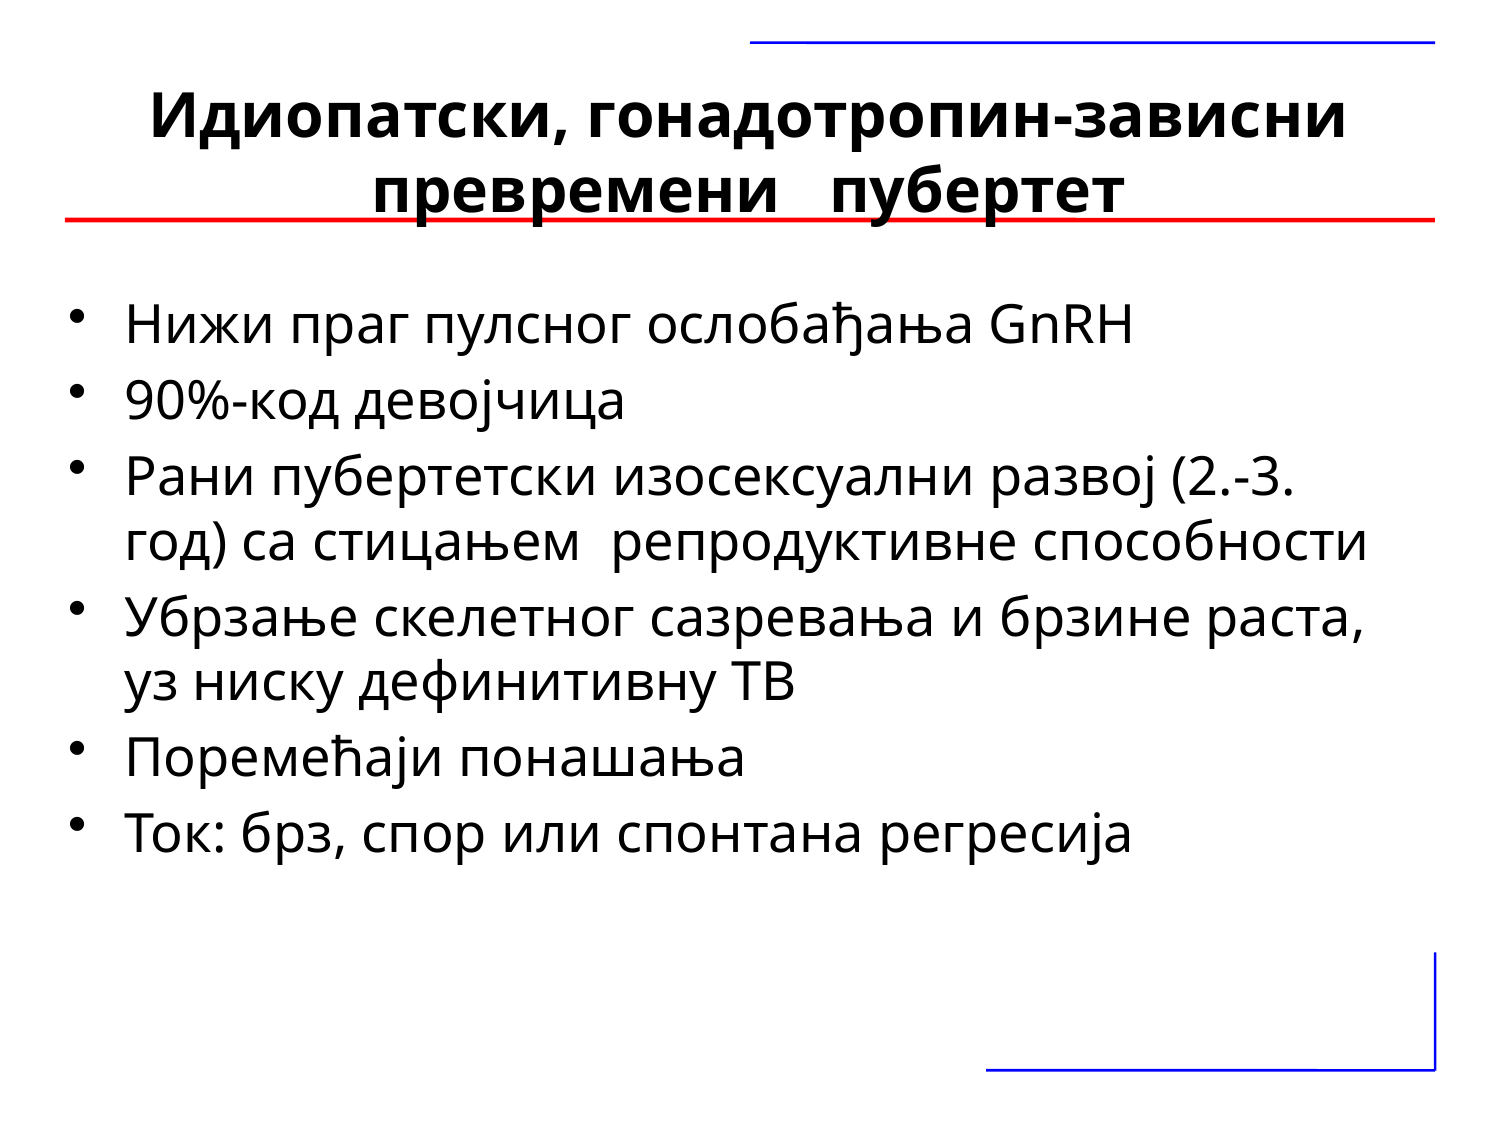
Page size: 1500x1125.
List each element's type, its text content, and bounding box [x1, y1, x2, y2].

list Нижи праг пулсног ослобађања GnRH 90%-код девојчица Рани пубертетски изосексуални развој (2.-3. год) са стицањем репродуктивне способности Убрзање скелетног сазревања и брзине раста, уз ниску дефинитивну ТВ Поремећаји понашања Ток: брз, спор или спонтана регресија [52, 281, 1426, 935]
title Идиопатски, гонадотропин-зависни превремени пубертет [74, 29, 1424, 233]
